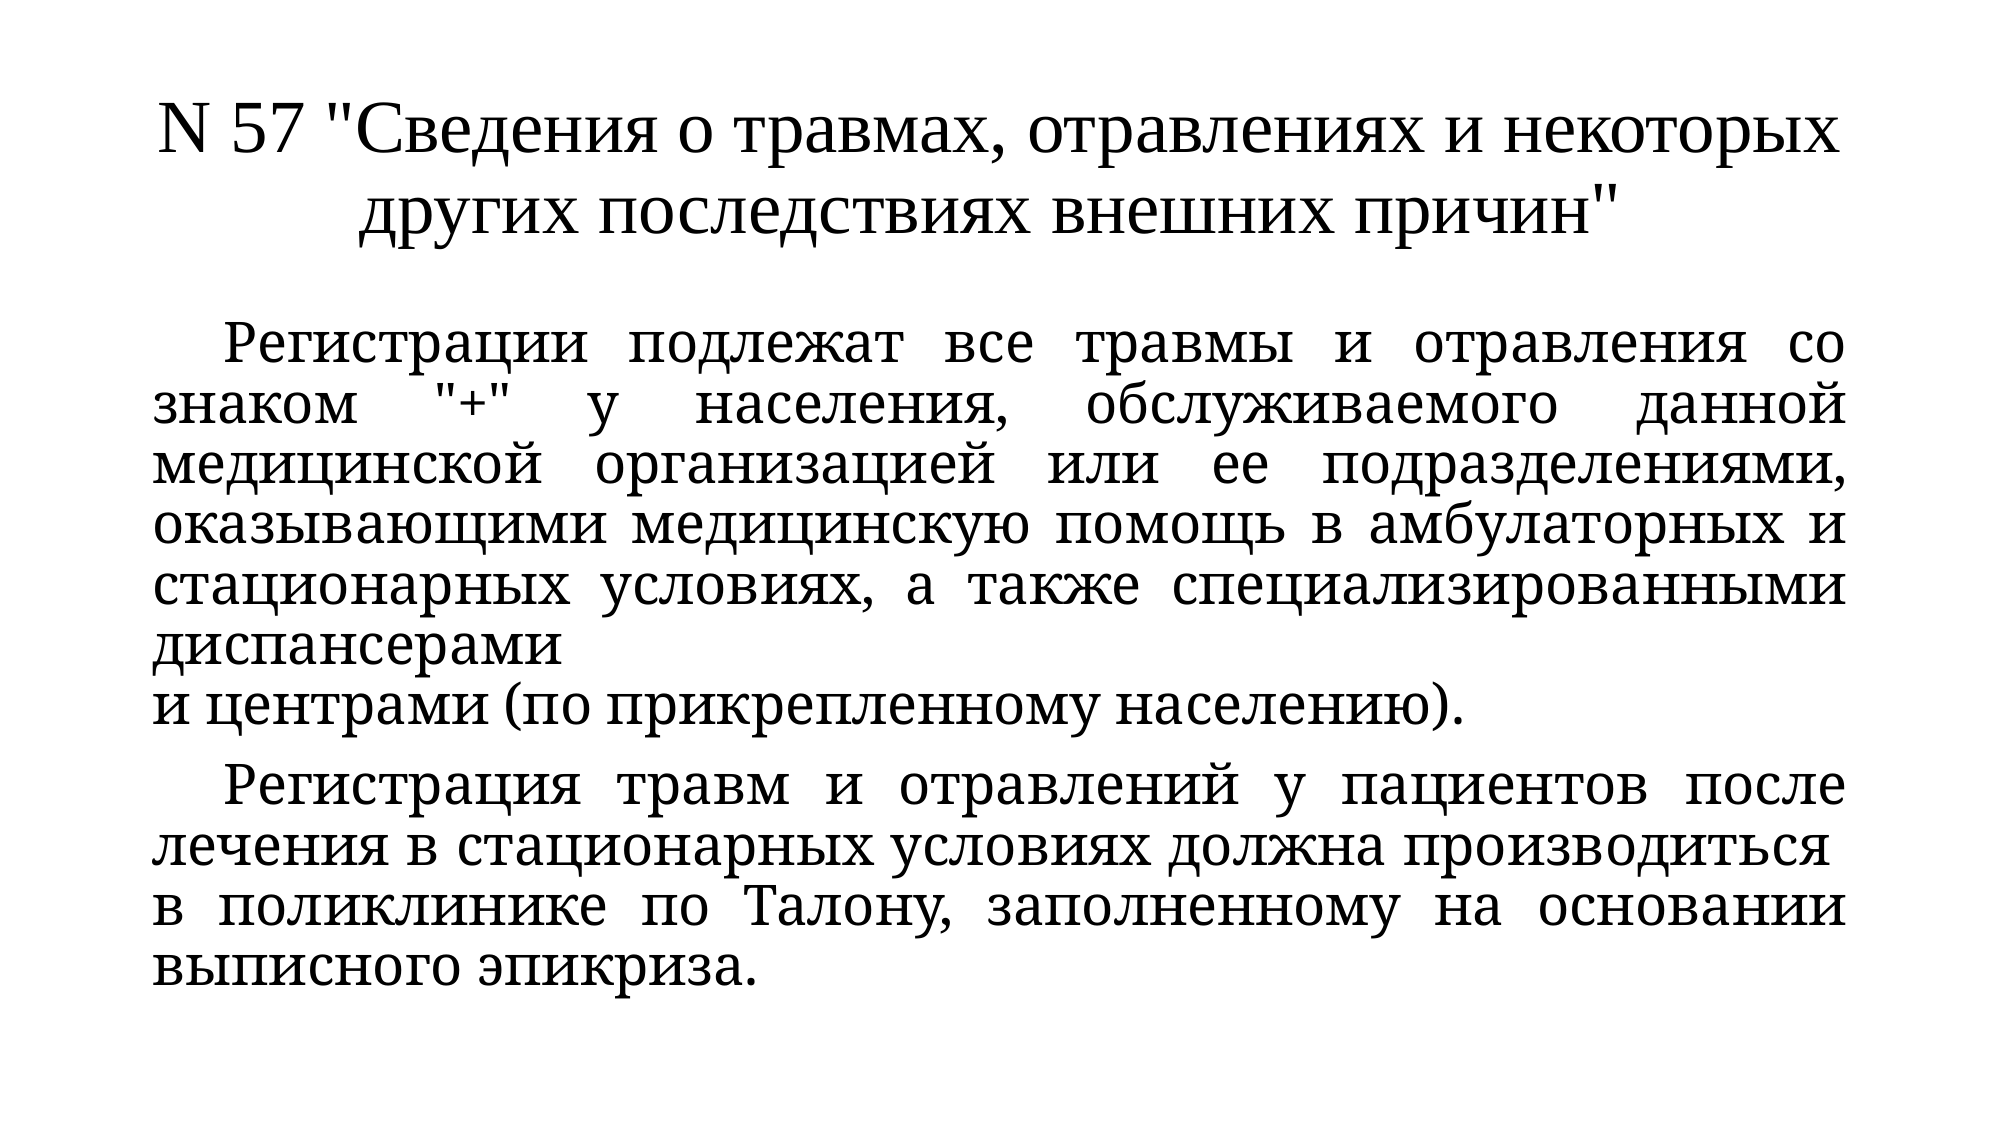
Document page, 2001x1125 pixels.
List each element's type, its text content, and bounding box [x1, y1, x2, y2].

list Регистрации подлежат все травмы и отравления со знаком "+" у населения, обслуживаемого данной медицинской организацией или ее подразделениями, оказывающими медицинскую помощь в амбулаторных и стационарных условиях, а также специализированными диспансерами и центрами (по прикрепленному населению). Регистрация травм и отравлений у пациентов после лечения в стационарных условиях должна производиться в поликлинике по Талону, заполненному на основании выписного эпикриза. [137, 299, 1863, 1014]
title N 57 "Сведения о травмах, отравлениях и некоторых других последствиях внешних причин" [137, 59, 1863, 278]
